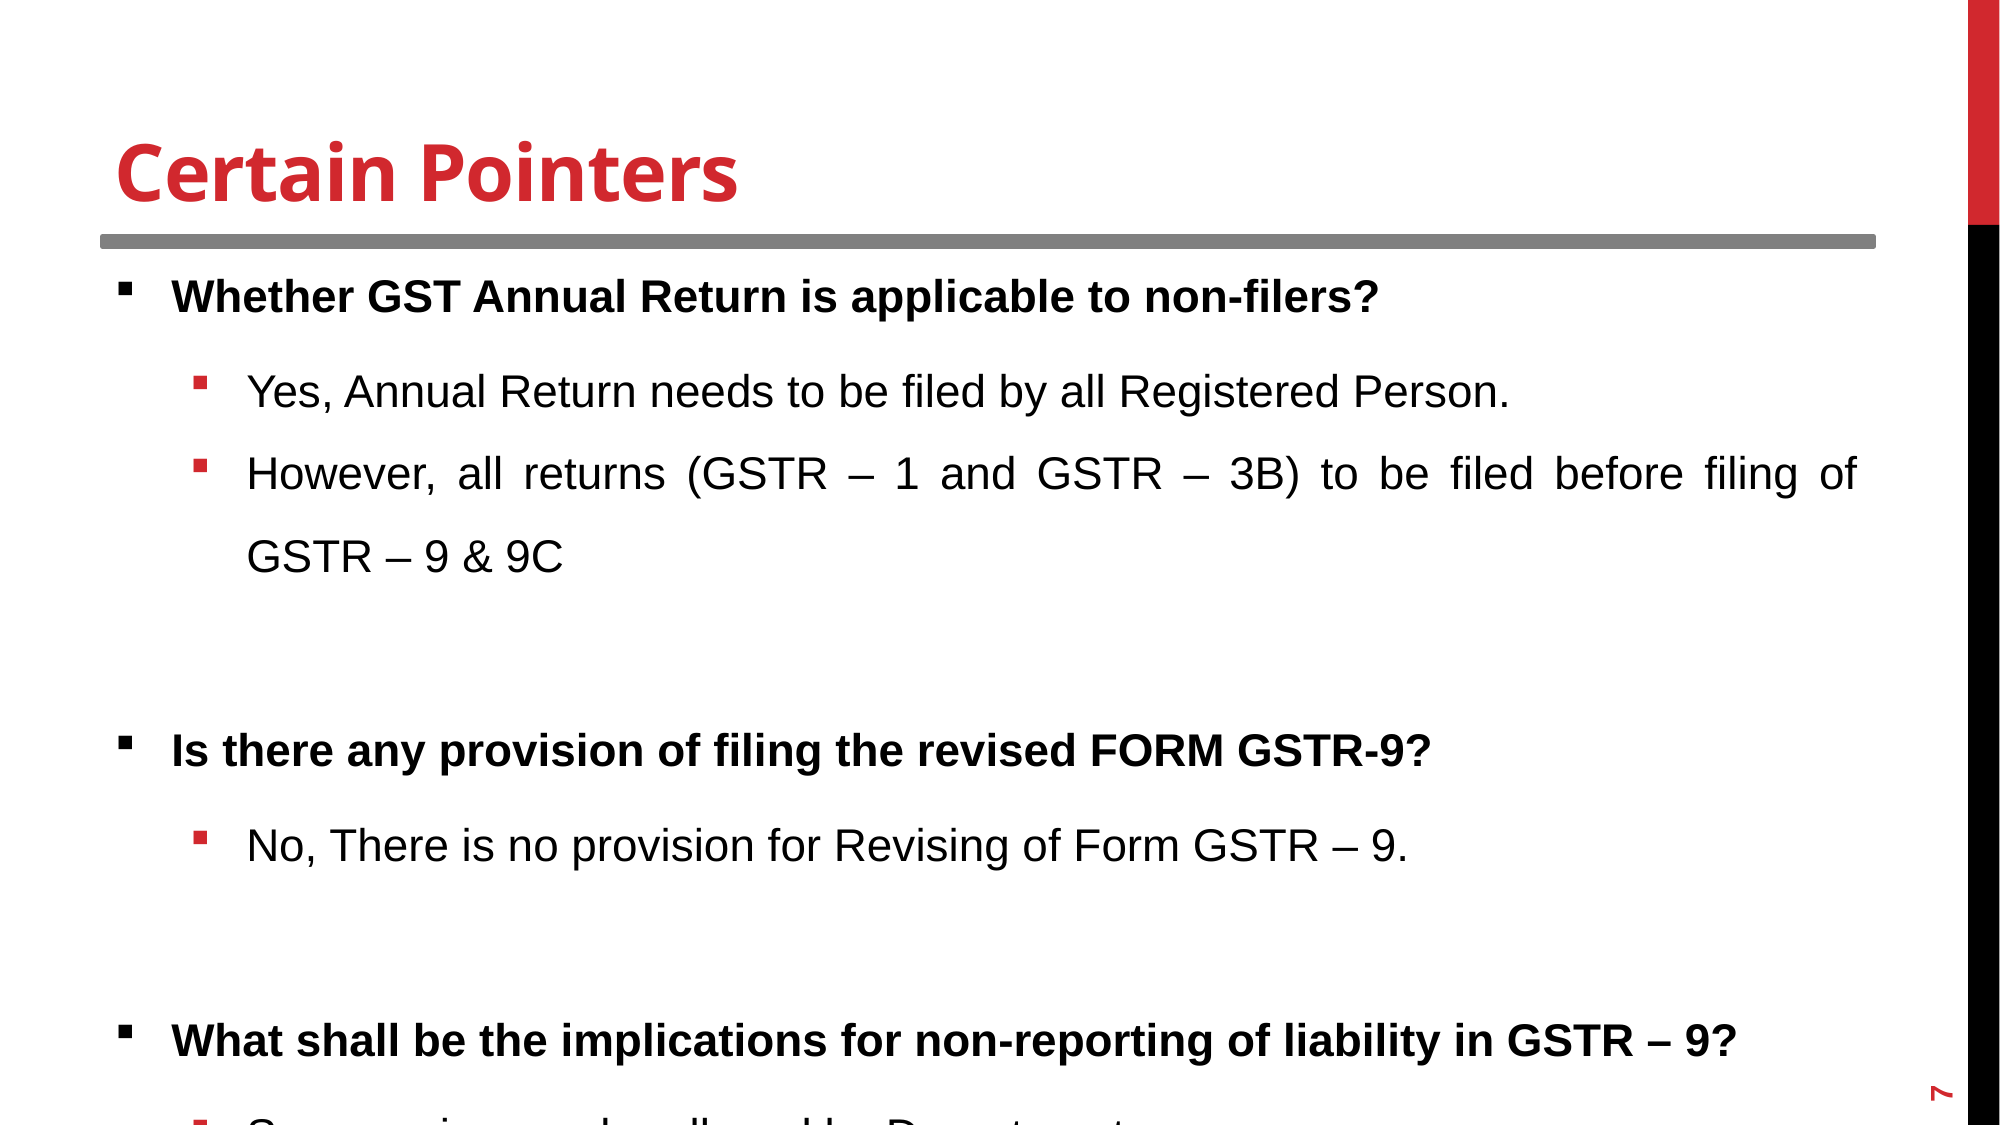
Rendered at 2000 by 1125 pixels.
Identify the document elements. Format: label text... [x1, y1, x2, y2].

title Certain Pointers [99, 25, 1874, 225]
list Whether GST Annual Return is applicable to non-filers? Yes, Annual Return needs to be filed by all Registered Person. However, all returns (GSTR – 1 and GSTR – 3B) to be filed before filing of GSTR – 9 & 9C Is there any provision of filing the revised FORM GSTR-9? No, There is no provision for Revising of Form GSTR – 9. What shall be the implications for non-reporting of liability in GSTR – 9? Suppression can be alleged by Department [99, 231, 1874, 1059]
slide_number 7 [1909, 1025, 1971, 1118]
